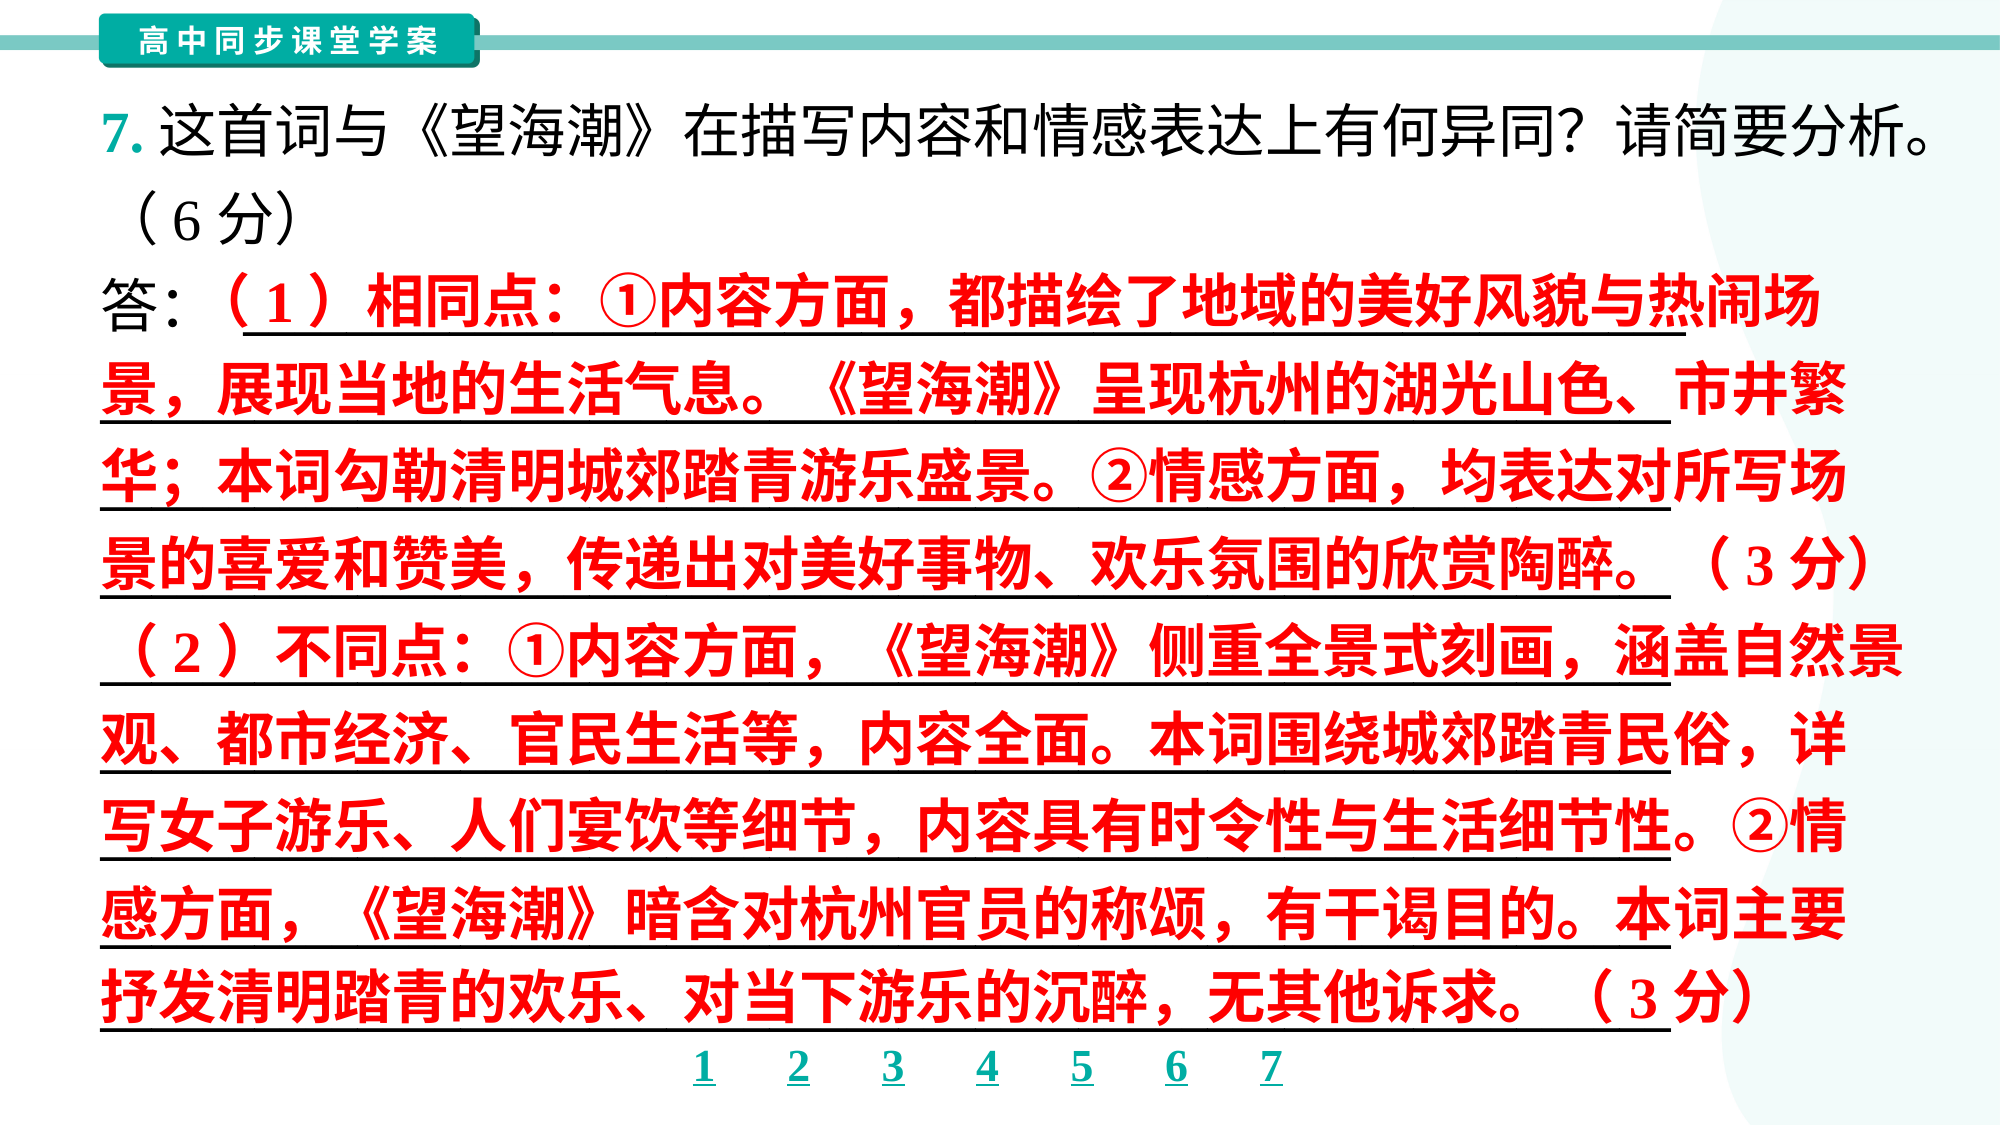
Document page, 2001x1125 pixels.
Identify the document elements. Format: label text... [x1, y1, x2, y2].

text_box （1）相同点：①内容方面，都描绘了地域的美好风貌与热闹场 景，展现当地的生活气息。《望海潮》呈现杭州的湖光山色、市井繁 华；本词勾勒清明城郊踏青游乐盛景。②情感方面，均表达对所写场 景的喜爱和赞美，传递出对美好事物、欢乐氛围的欣赏陶醉。（3分） （2）不同点：①内容方面，《望海潮》侧重全景式刻画，涵盖自然景 观、都市经济、官民生活等，内容全面。本词围绕城郊踏青民俗，详 写女子游乐、人们宴饮等细节，内容具有时令性与生活细节性。②情 感方面，《望海潮》暗含对杭州官员的称颂，有干谒目的。本词主要 抒发清明踏青的欢乐、对当下游乐的沉醉，无其他诉求。（3分） [100, 246, 1899, 1024]
picture [0, 0, 2000, 1125]
text_box 7.这首词与《望海潮》在描写内容和情感表达上有何异同？请简要分析。 （6分） 答： ________________________________________________________ _____________________________________________________________ _____________________________________________________________ _____________________________________________________________ _____________________________________________________________ _____________________________________________________________ _____________________________________________________________ _____________________________________________________________ _____________________________________________________________ [100, 76, 1899, 246]
